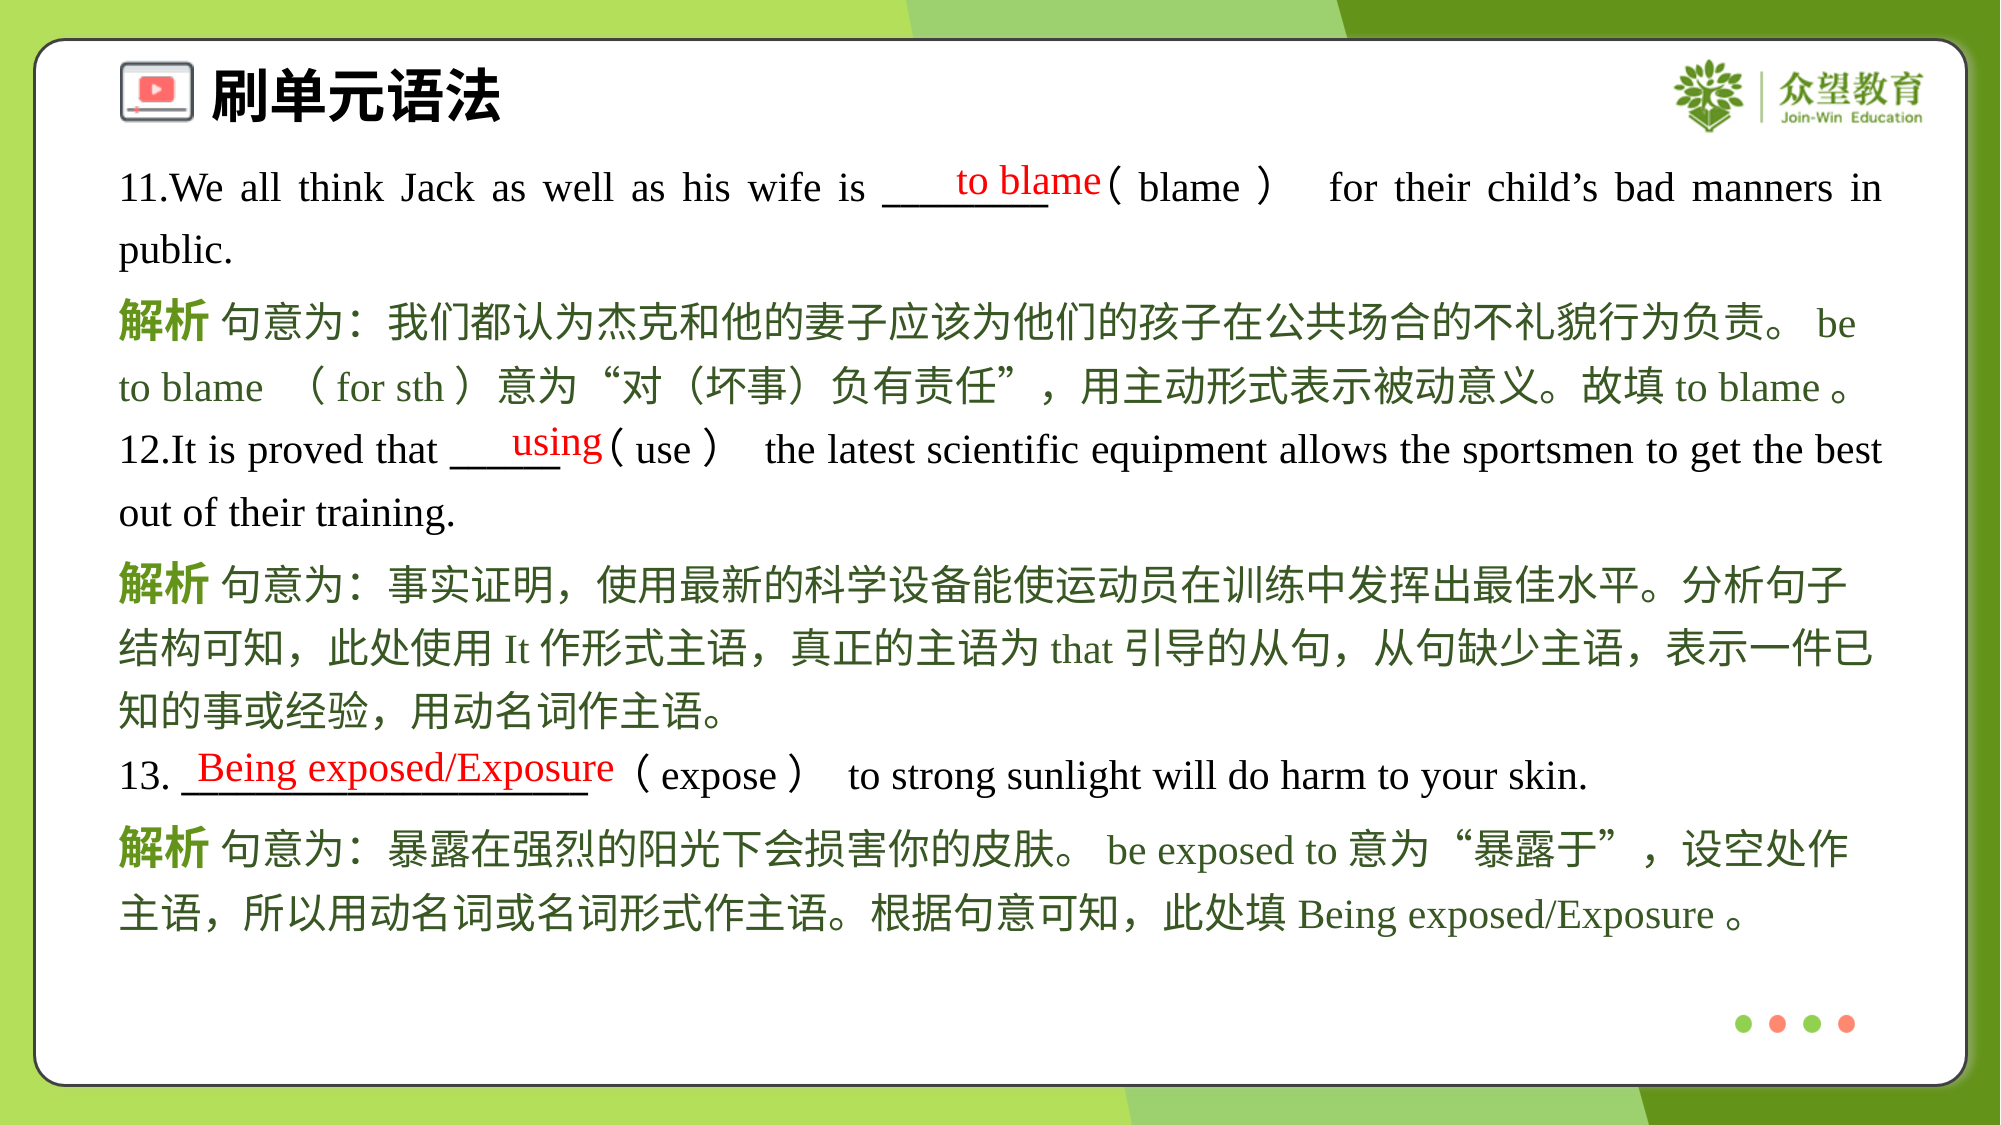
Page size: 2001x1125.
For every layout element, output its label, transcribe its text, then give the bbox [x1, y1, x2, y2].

text_box 12.It is proved that ______ （use） the latest scientific equipment allows the sportsmen to get the best out of their training. [118, 409, 1883, 530]
text_box to blame [947, 140, 1112, 198]
picture [0, 0, 2000, 1125]
text_box 13. ______________________ （expose） to strong sunlight will do harm to your skin. [118, 735, 1883, 793]
text_box 解析 句意为：事实证明，使用最新的科学设备能使运动员在训练中发挥出最佳水平。分析句子结构可知，此处使用It作形式主语，真正的主语为that引导的从句，从句缺少主语，表示一件已知的事或经验，用动名词作主语。 [118, 540, 1883, 730]
text_box using [507, 401, 608, 459]
text_box 解析 句意为：我们都认为杰克和他的妻子应该为他们的孩子在公共场合的不礼貌行为负责。be to blame （for sth）意为“对（坏事）负有责任”，用主动形式表示被动意义。故填to blame。 [118, 278, 1883, 404]
text_box Being exposed/Exposure [188, 727, 624, 785]
text_box 11.We all think Jack as well as his wife is _________ （blame） for their child’s bad manners in public. [118, 146, 1883, 267]
text_box 解析 句意为：暴露在强烈的阳光下会损害你的皮肤。be exposed to意为“暴露于”，设空处作主语，所以用动名词或名词形式作主语。根据句意可知，此处填Being exposed/Exposure。 [118, 805, 1883, 932]
